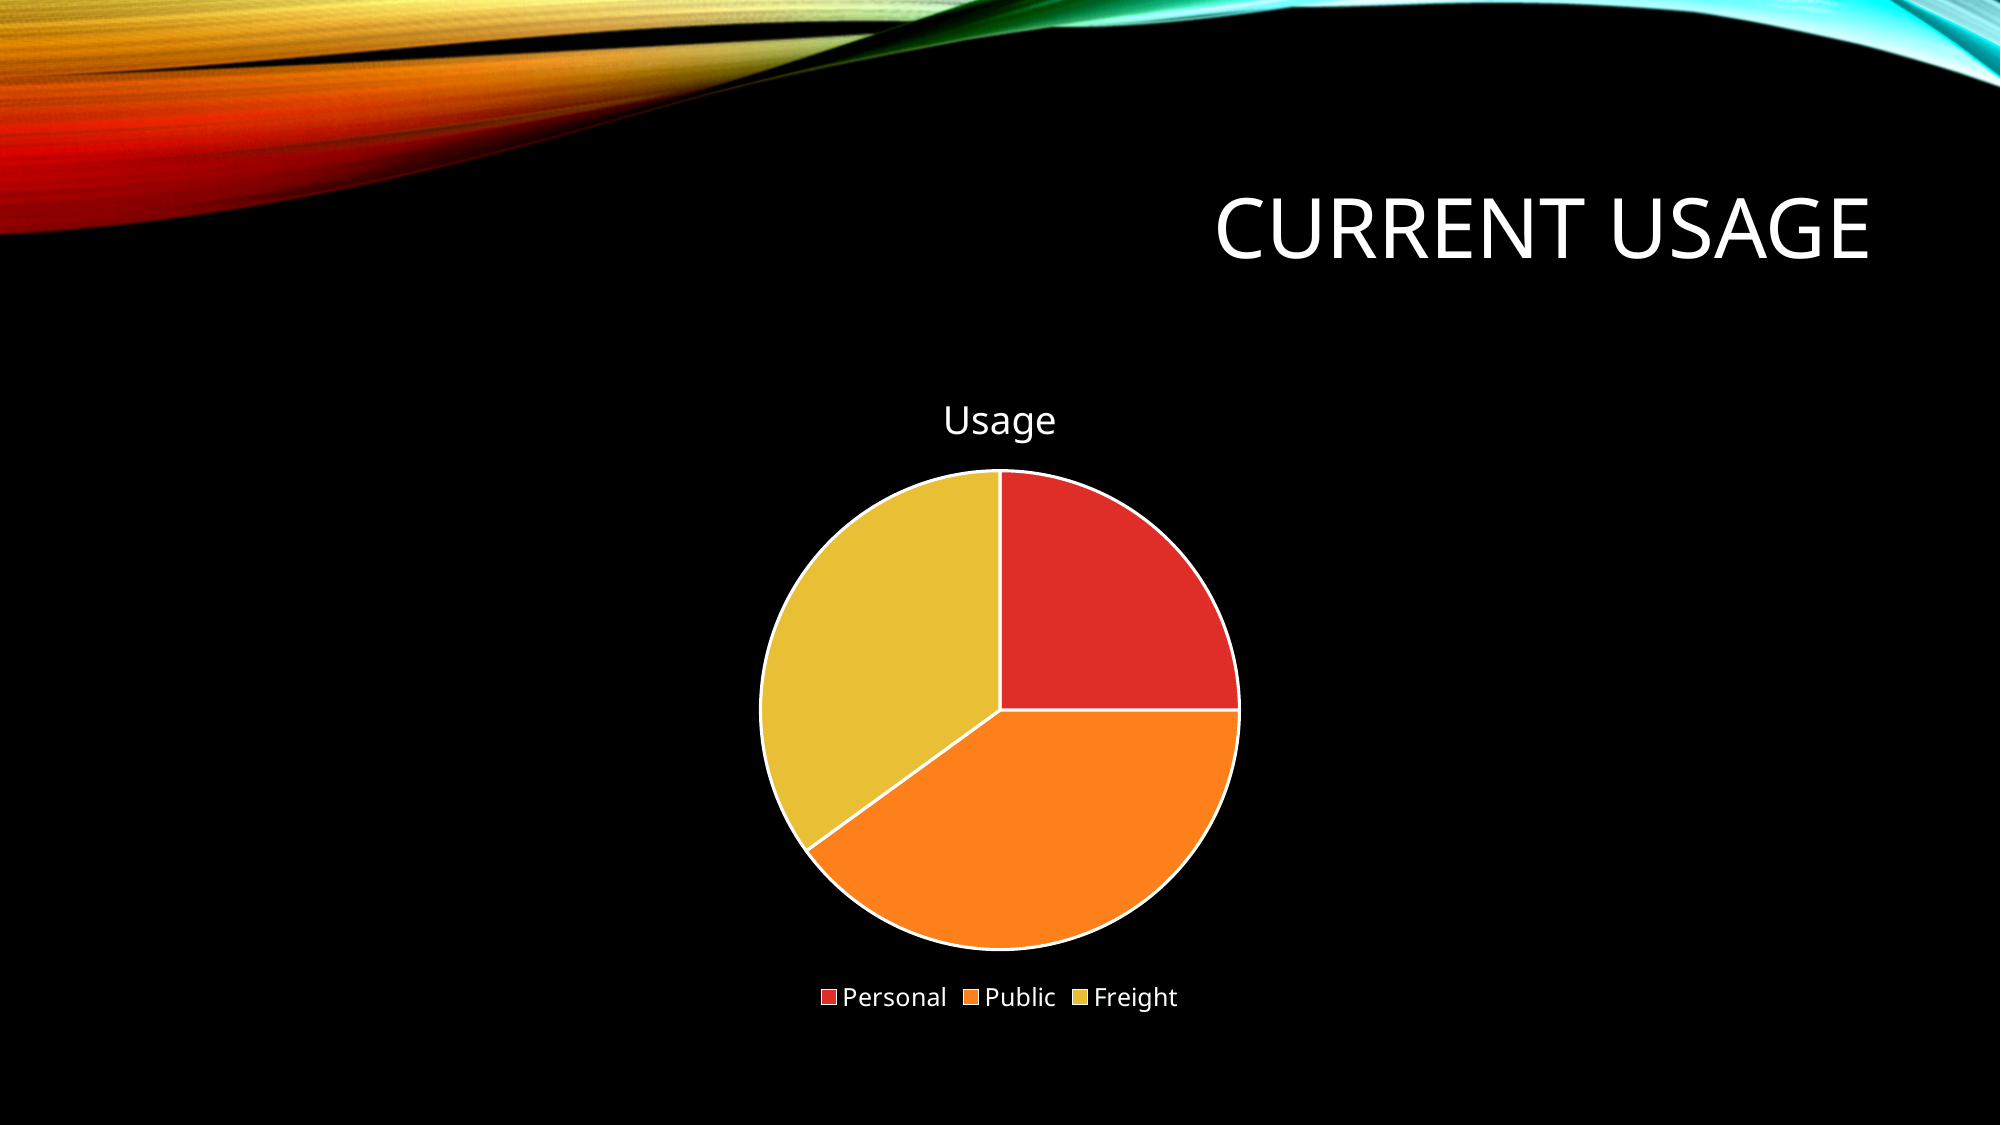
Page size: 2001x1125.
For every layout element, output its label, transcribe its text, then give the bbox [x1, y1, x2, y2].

title Current usage [474, 125, 1888, 338]
chart [112, 359, 1888, 1021]
picture [0, 0, 2000, 237]
